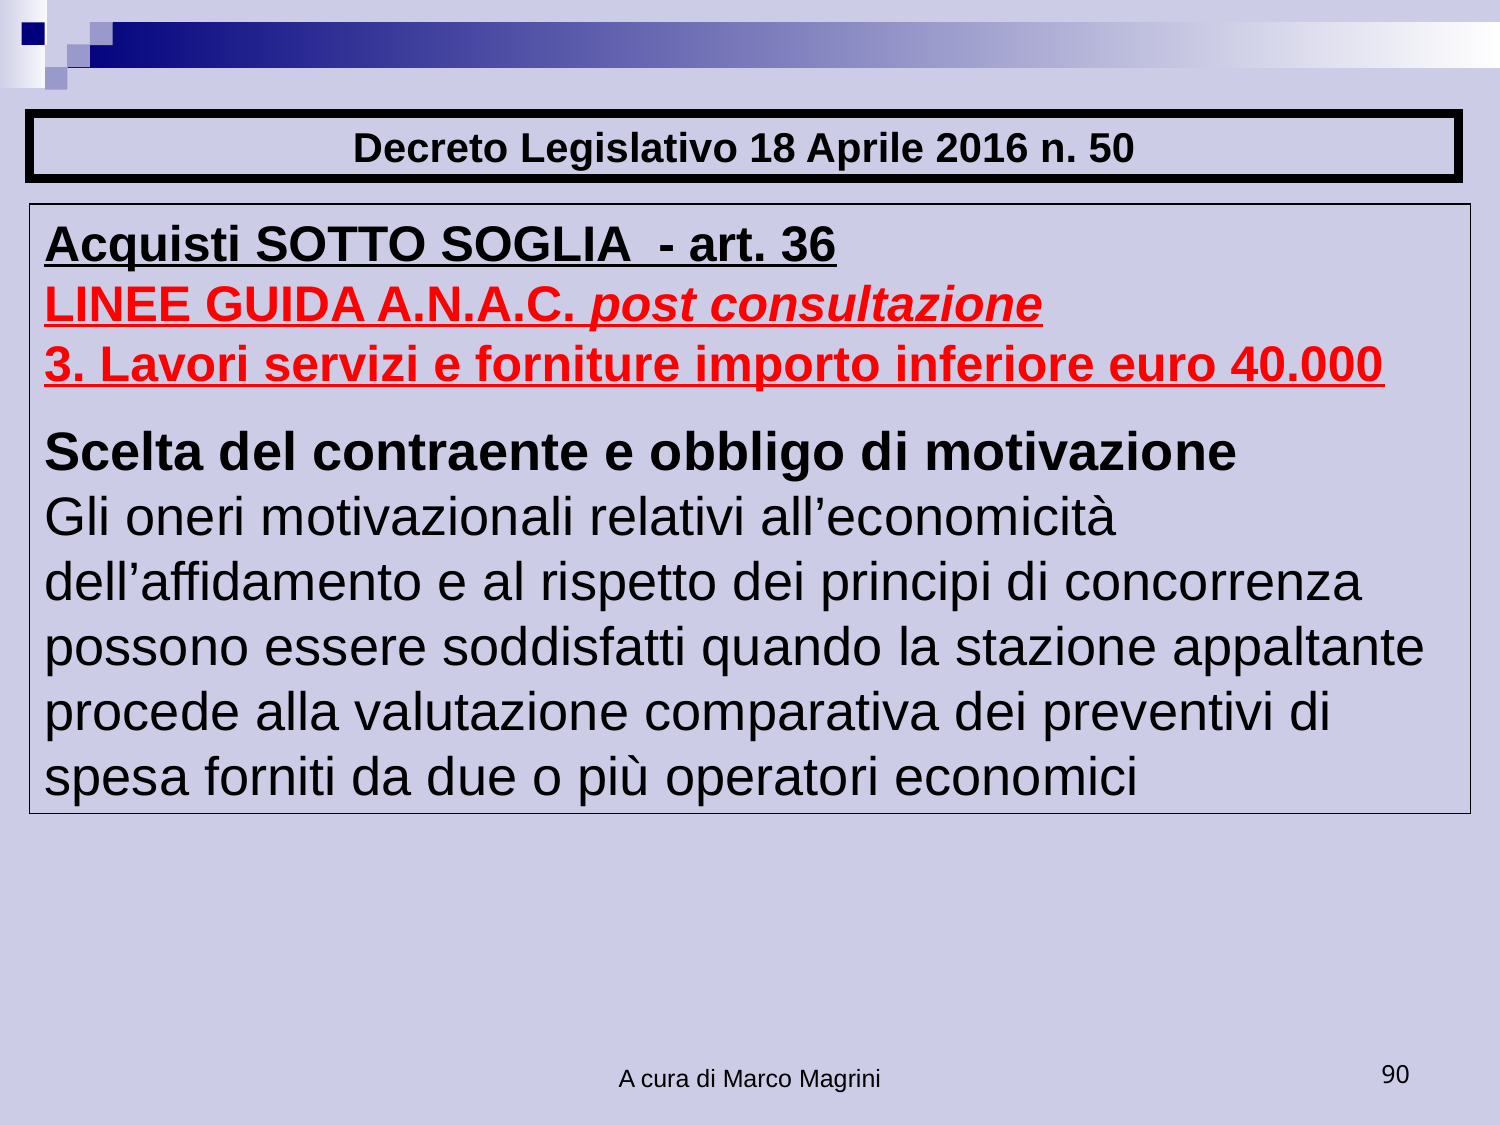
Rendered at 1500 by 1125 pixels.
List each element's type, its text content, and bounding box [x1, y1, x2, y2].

footer A cura di Marco Magrini [512, 1025, 988, 1100]
text_box Decreto Legislativo 18 Aprile 2016 n. 50 [29, 113, 1459, 179]
slide_number 90 [1074, 1025, 1425, 1100]
text_box Acquisti SOTTO SOGLIA - art. 36 LINEE GUIDA A.N.A.C. post consultazione 3. Lavori servizi e forniture importo inferiore euro 40.000 Scelta del contraente e obbligo di motivazione Gli oneri motivazionali relativi all’economicità dell’affidamento e al rispetto dei principi di concorrenza possono essere soddisfatti quando la stazione appaltante procede alla valutazione comparativa dei preventivi di spesa forniti da due o più operatori economici [29, 203, 1471, 814]
